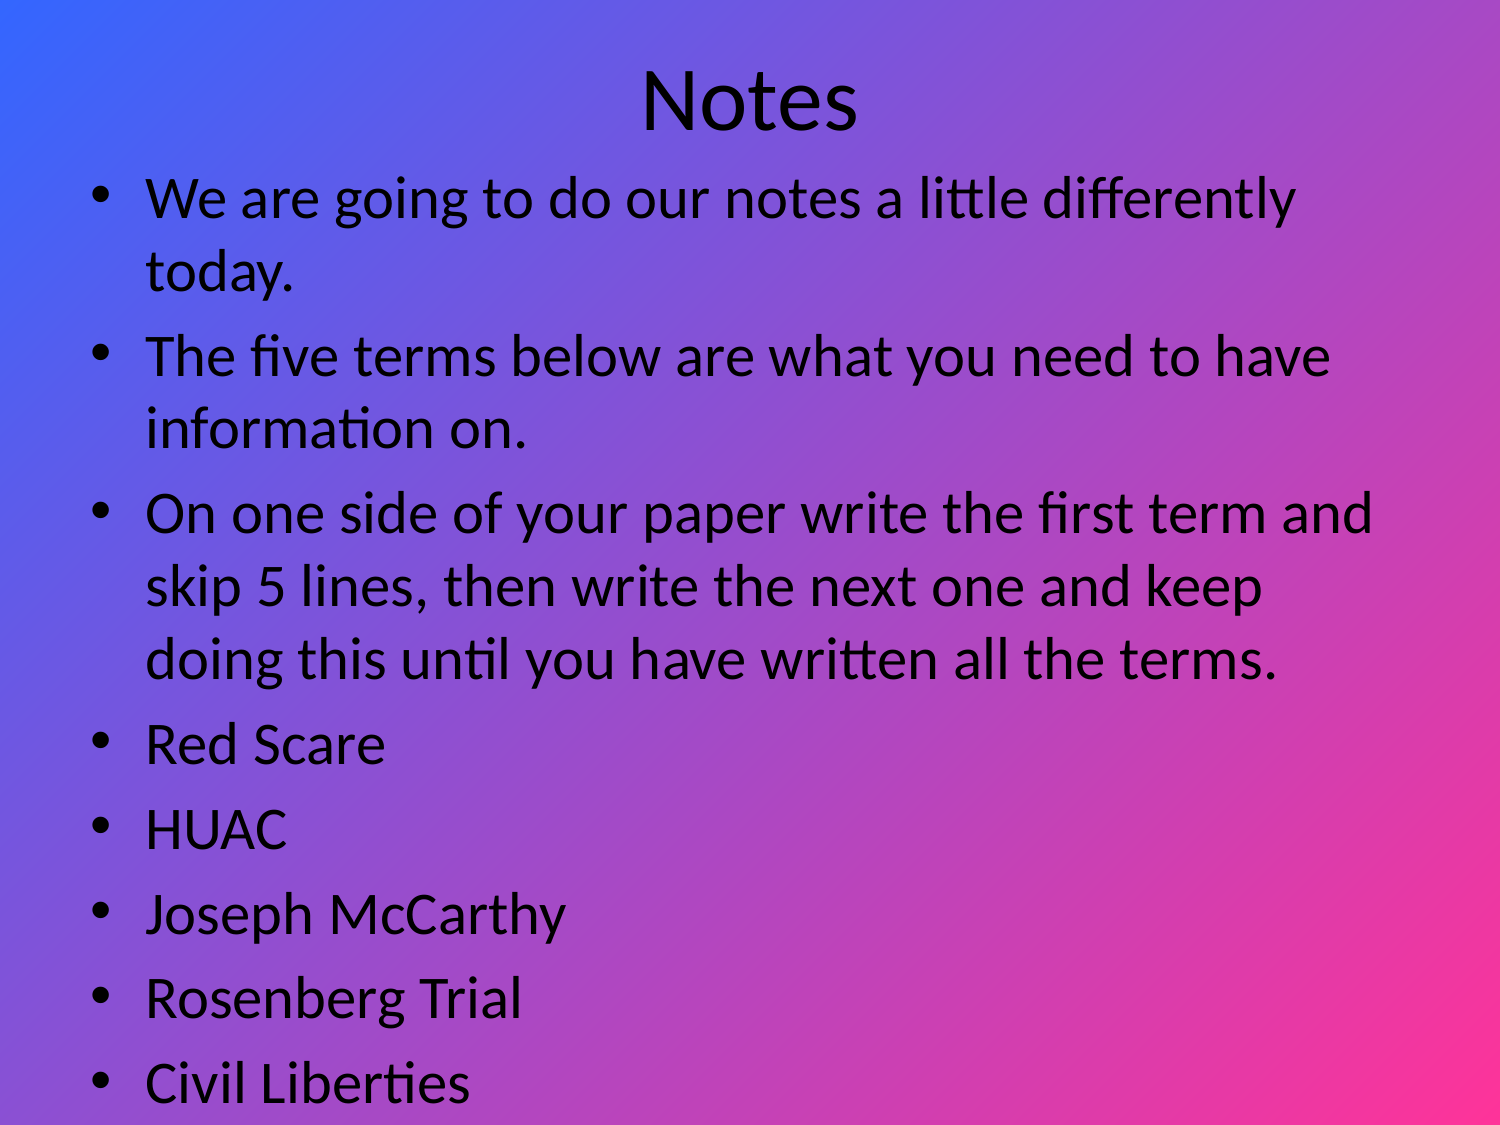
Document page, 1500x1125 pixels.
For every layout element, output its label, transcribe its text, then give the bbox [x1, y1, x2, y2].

list We are going to do our notes a little differently today. The five terms below are what you need to have information on. On one side of your paper write the first term and skip 5 lines, then write the next one and keep doing this until you have written all the terms. Red Scare HUAC Joseph McCarthy Rosenberg Trial Civil Liberties [75, 149, 1425, 1125]
title Notes [75, 0, 1425, 149]
